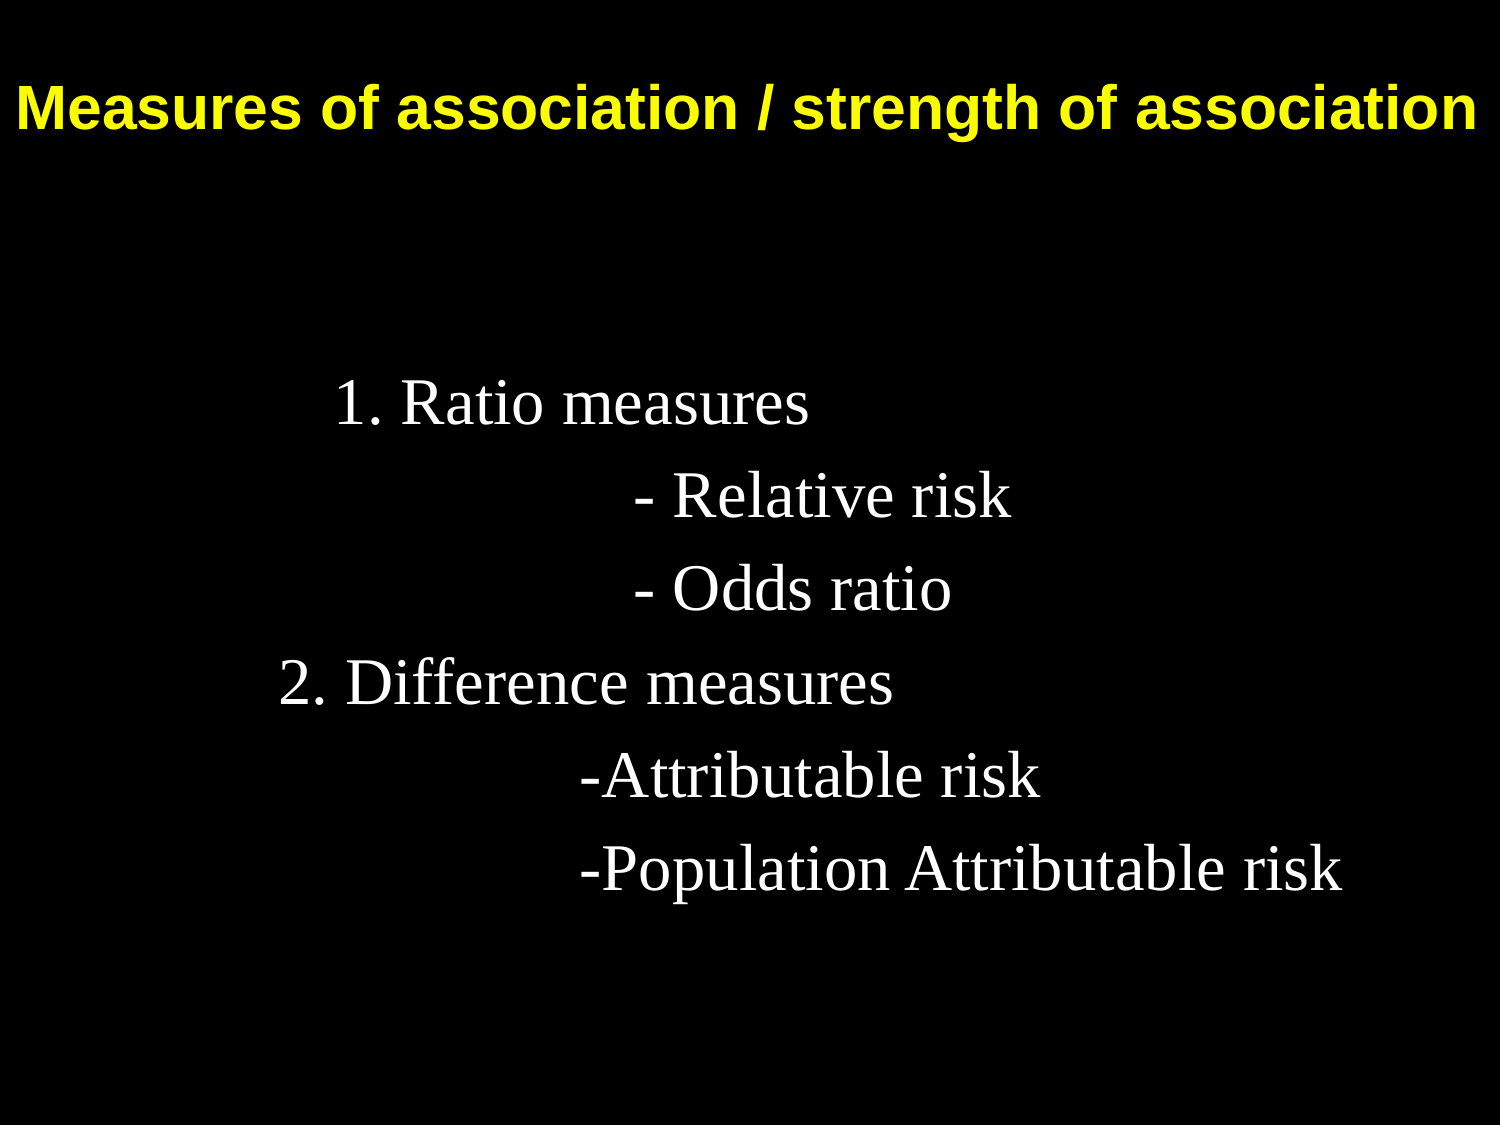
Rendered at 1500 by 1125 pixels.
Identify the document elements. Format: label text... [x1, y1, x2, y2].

list 1. Ratio measures - Relative risk - Odds ratio 2. Difference measures -Attributable risk -Population Attributable risk [112, 349, 1388, 1026]
title Measures of association / strength of association [0, 65, 1500, 254]
